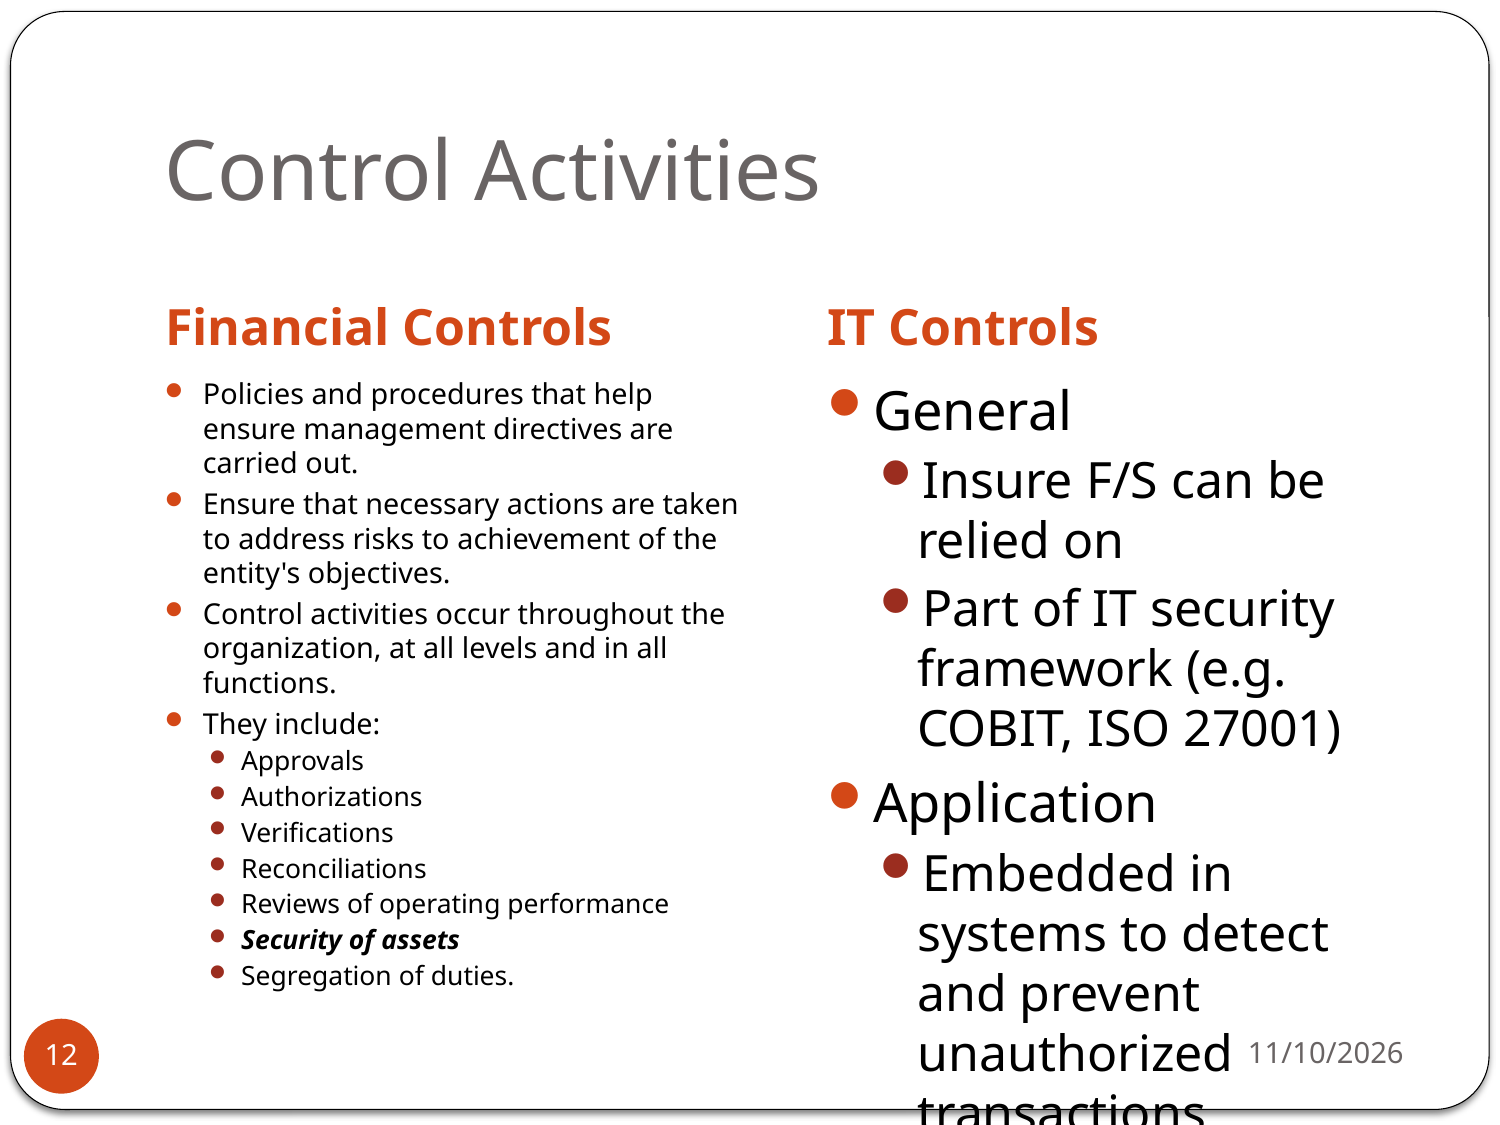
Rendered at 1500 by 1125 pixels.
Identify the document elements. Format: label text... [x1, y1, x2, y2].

list IT Controls [811, 236, 1426, 364]
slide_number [1012, 1015, 1419, 1094]
slide_number 12 [23, 1018, 99, 1094]
list Financial Controls [149, 236, 763, 364]
title Control Activities [150, 44, 1425, 233]
list General Insure F/S can be relied on Part of IT security framework (e.g. COBIT, ISO 27001) Application Embedded in systems to detect and prevent unauthorized transactions [812, 368, 1425, 1007]
list Policies and procedures that help ensure management directives are carried out. Ensure that necessary actions are taken to address risks to achievement of the entity's objectives. Control activities occur throughout the organization, at all levels and in all functions. They include: Approvals Authorizations Verifications Reconciliations Reviews of operating performance Security of assets Segregation of duties. [150, 368, 763, 1007]
